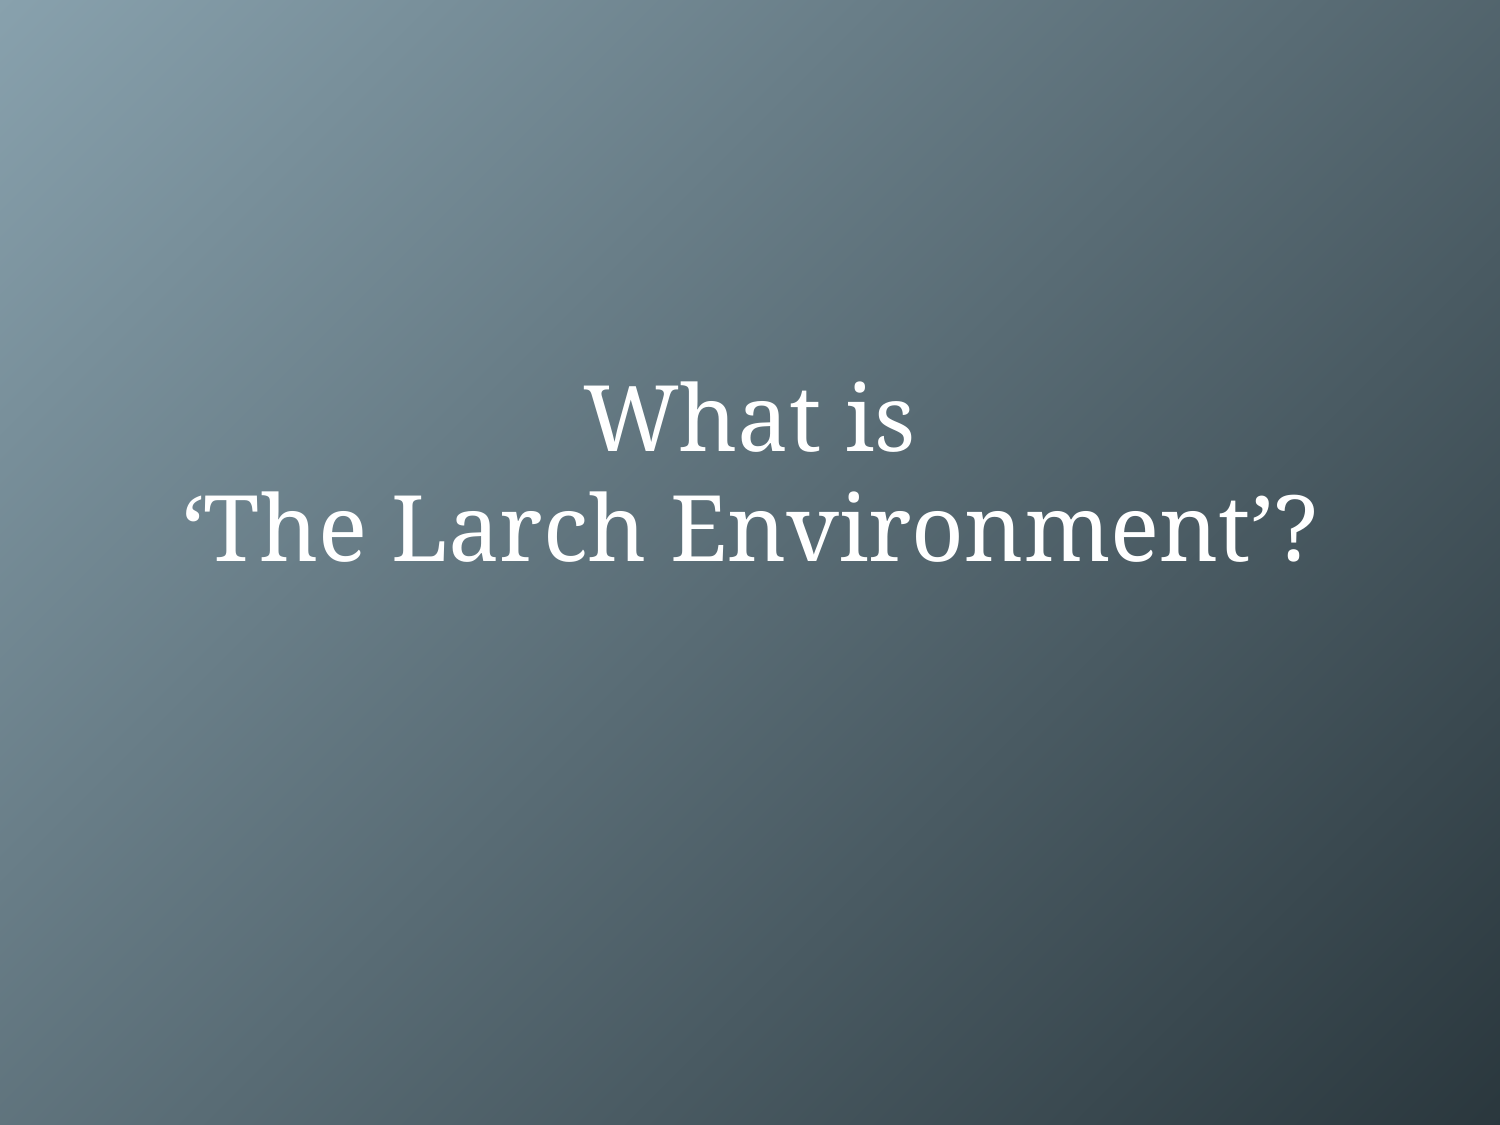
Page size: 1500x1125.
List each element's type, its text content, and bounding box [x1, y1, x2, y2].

title What is ‘The Larch Environment’? [112, 349, 1388, 591]
